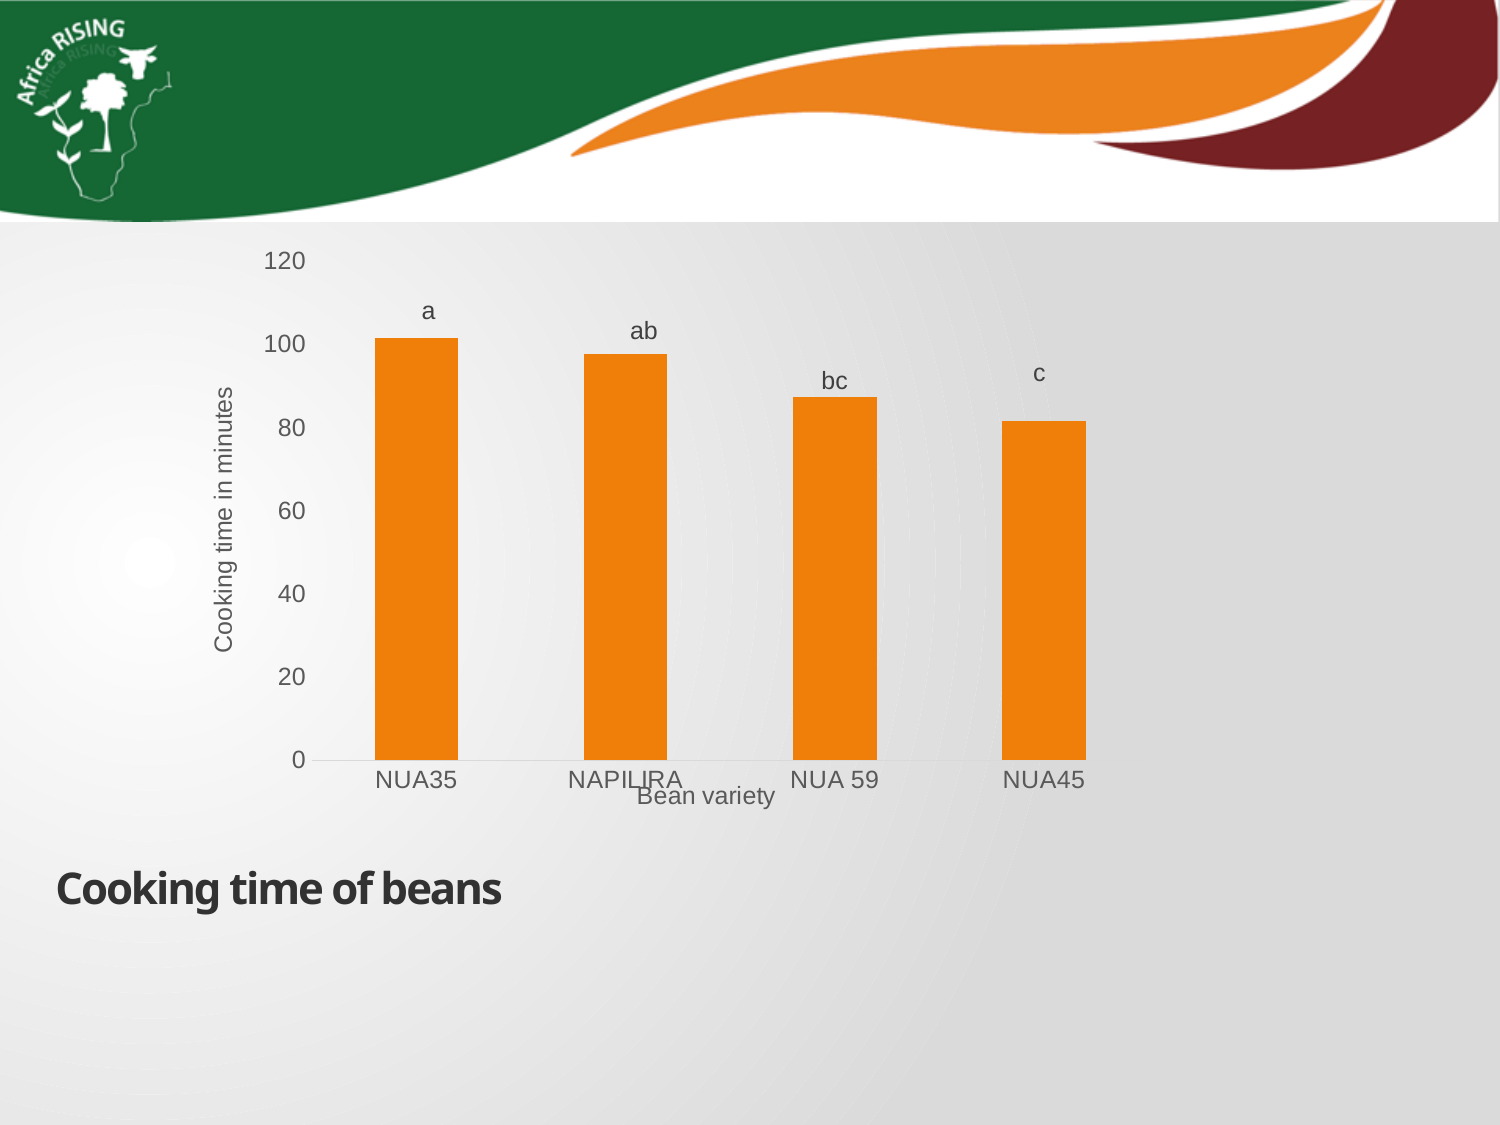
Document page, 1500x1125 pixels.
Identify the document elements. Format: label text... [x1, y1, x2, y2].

chart [174, 188, 1160, 818]
picture [0, 0, 1499, 222]
title Cooking time of beans [40, 853, 1335, 952]
